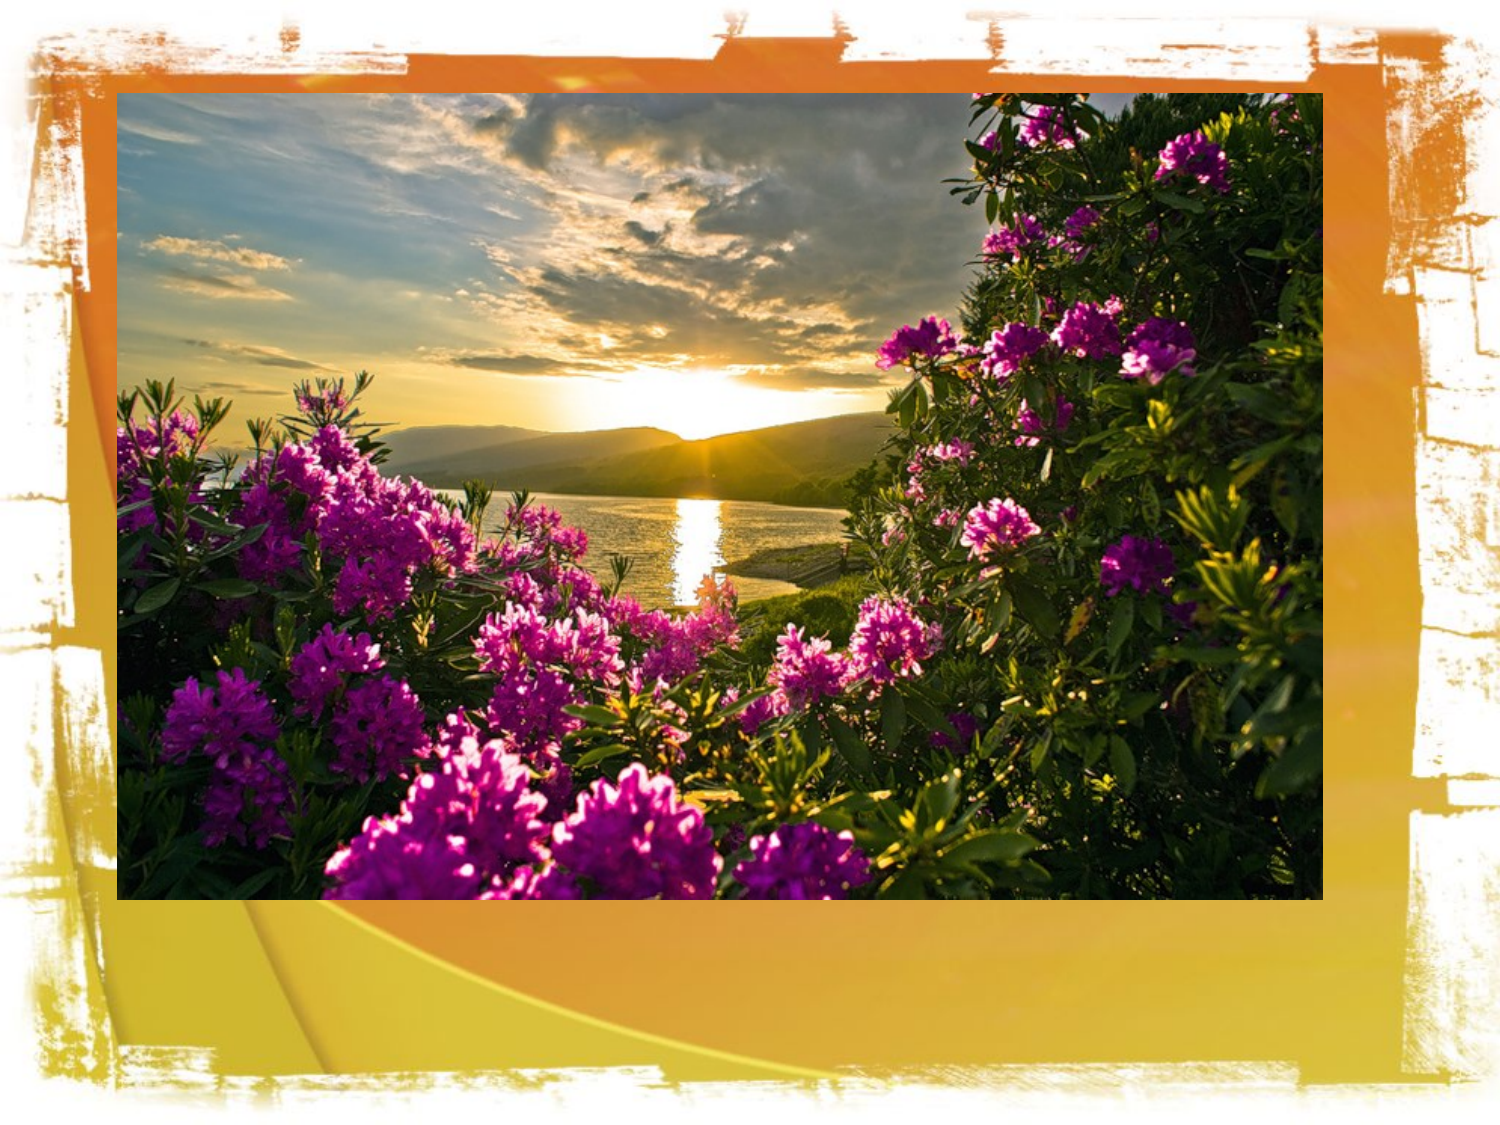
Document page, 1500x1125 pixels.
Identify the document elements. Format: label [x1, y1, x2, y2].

list [116, 93, 1323, 900]
picture [0, 0, 1500, 1125]
